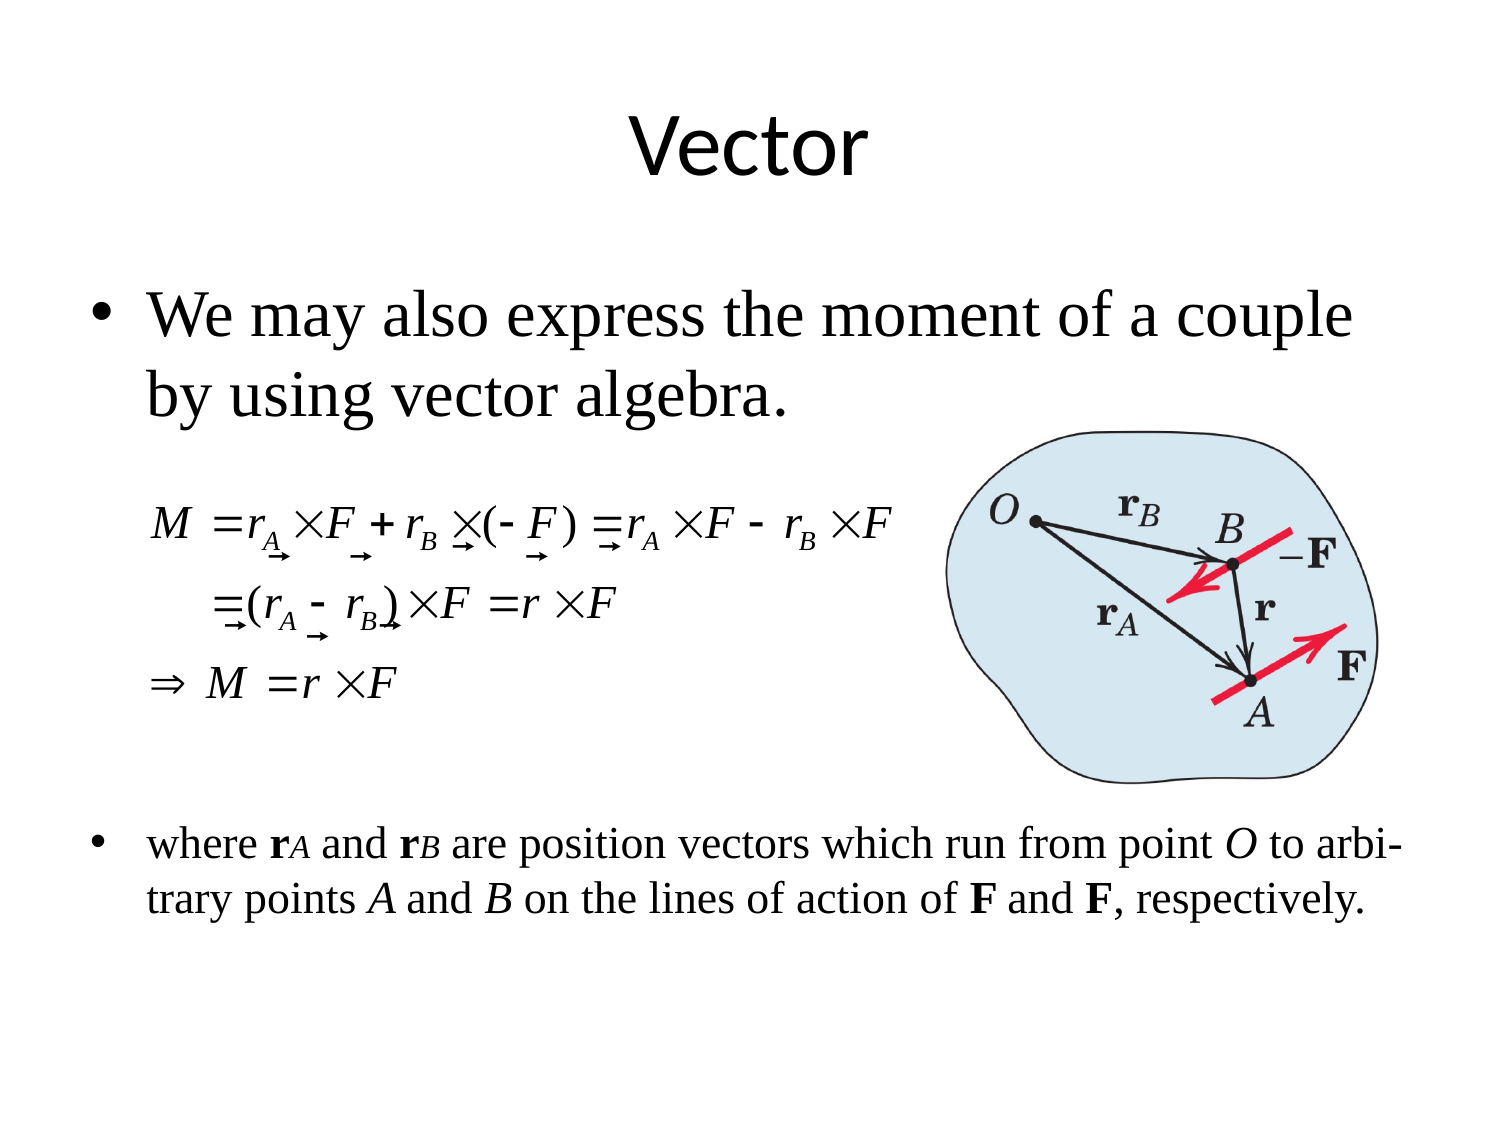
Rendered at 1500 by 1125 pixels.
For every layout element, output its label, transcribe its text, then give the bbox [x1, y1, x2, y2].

title Vector [75, 45, 1425, 233]
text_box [143, 484, 906, 710]
picture [924, 406, 1398, 801]
list We may also express the moment of a couple by using vector algebra. where rA and rB are position vectors which run from point O to arbi-trary points A and B on the lines of action of F and F, respectively. [75, 262, 1425, 1005]
